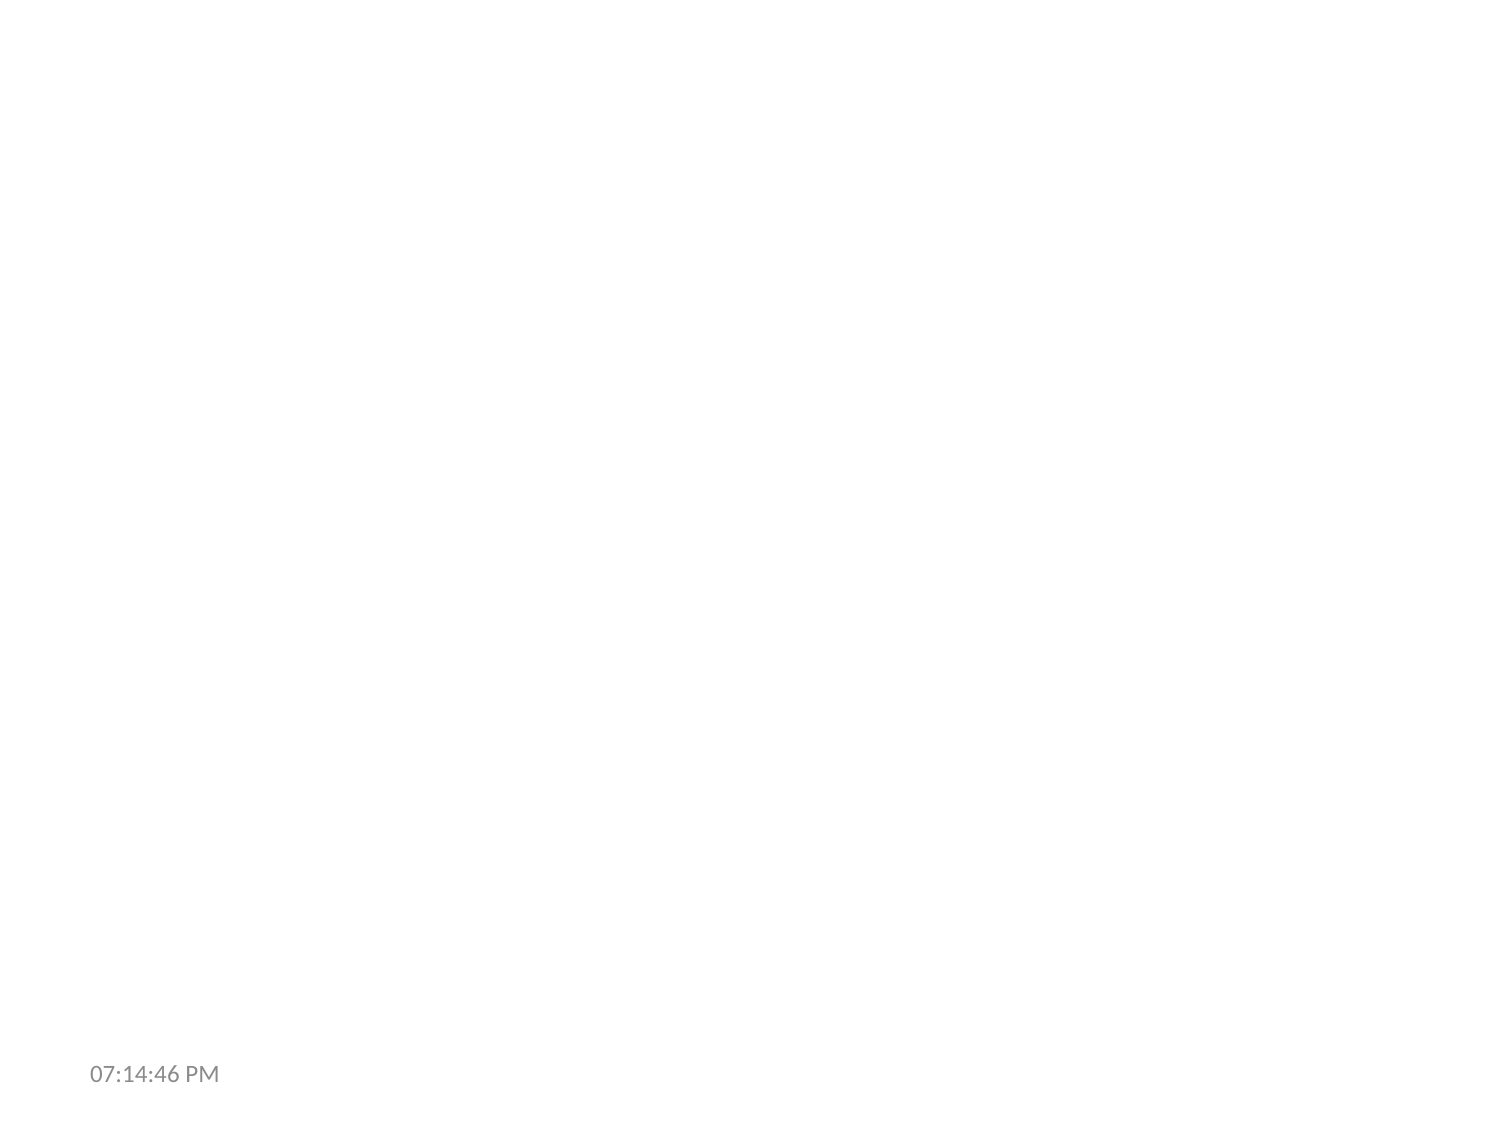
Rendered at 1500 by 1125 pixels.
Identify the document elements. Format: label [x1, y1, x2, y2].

slide_number [75, 1042, 425, 1103]
